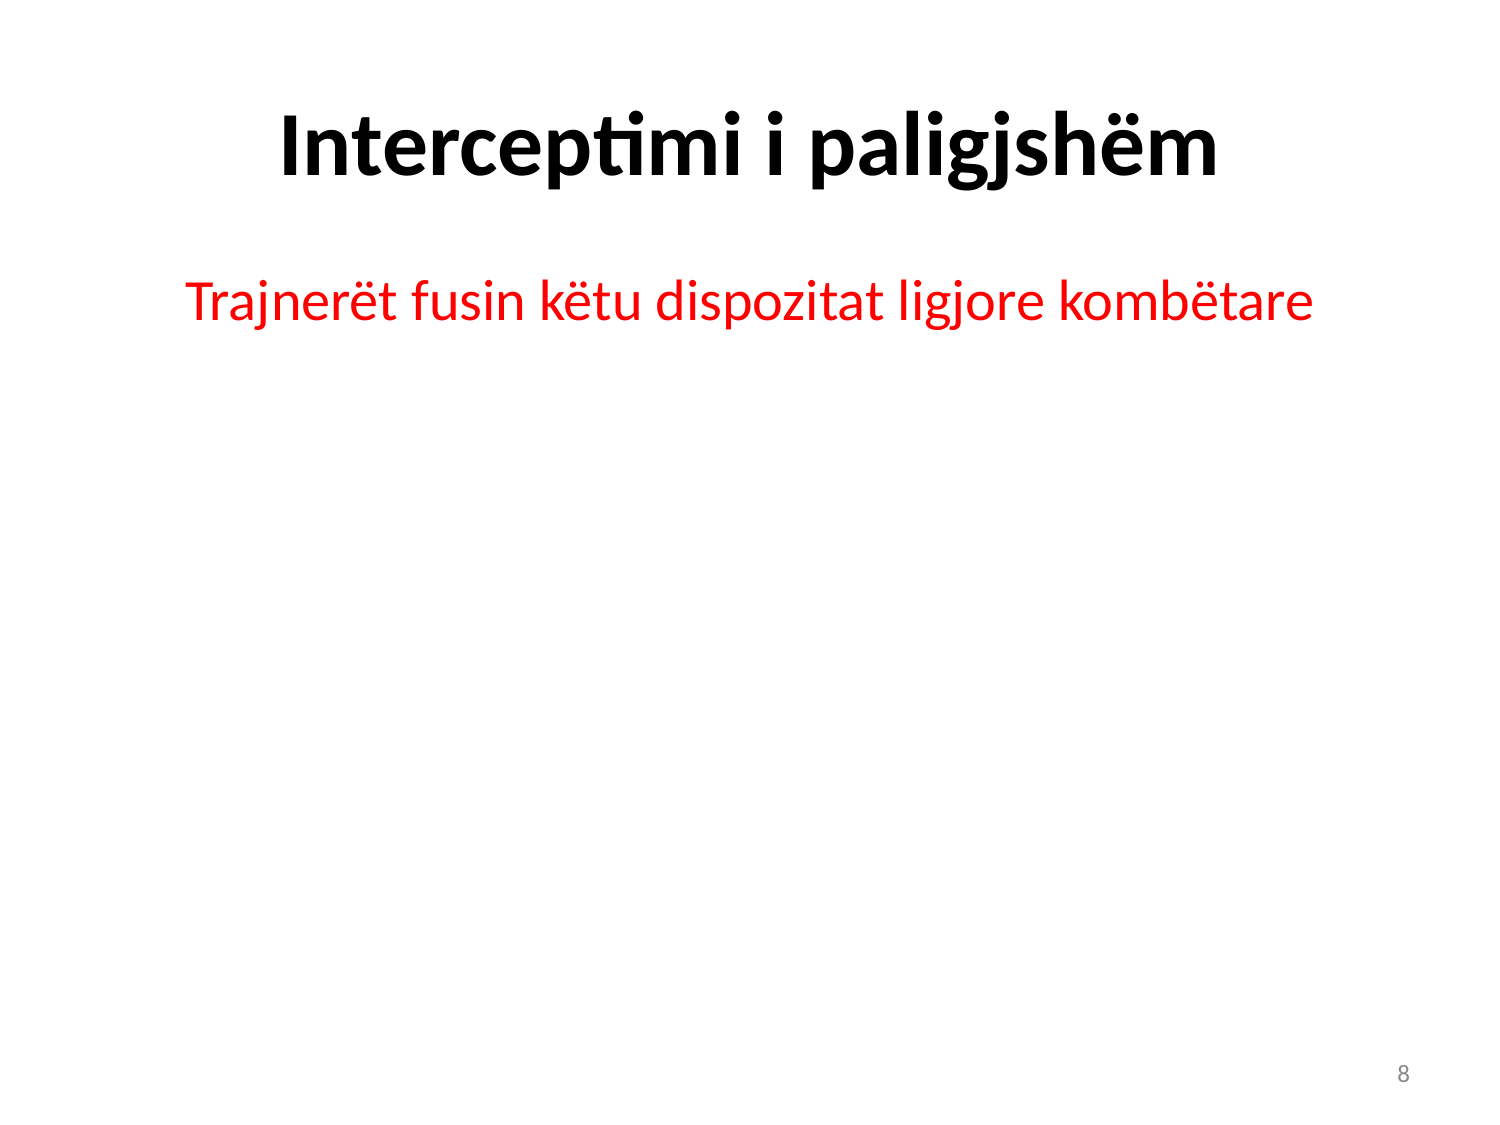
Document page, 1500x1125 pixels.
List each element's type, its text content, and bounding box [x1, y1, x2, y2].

list Trajnerët fusin këtu dispozitat ligjore kombëtare [75, 262, 1425, 1005]
title Interceptimi i paligjshëm [75, 45, 1425, 233]
slide_number 8 [1074, 1042, 1425, 1103]
